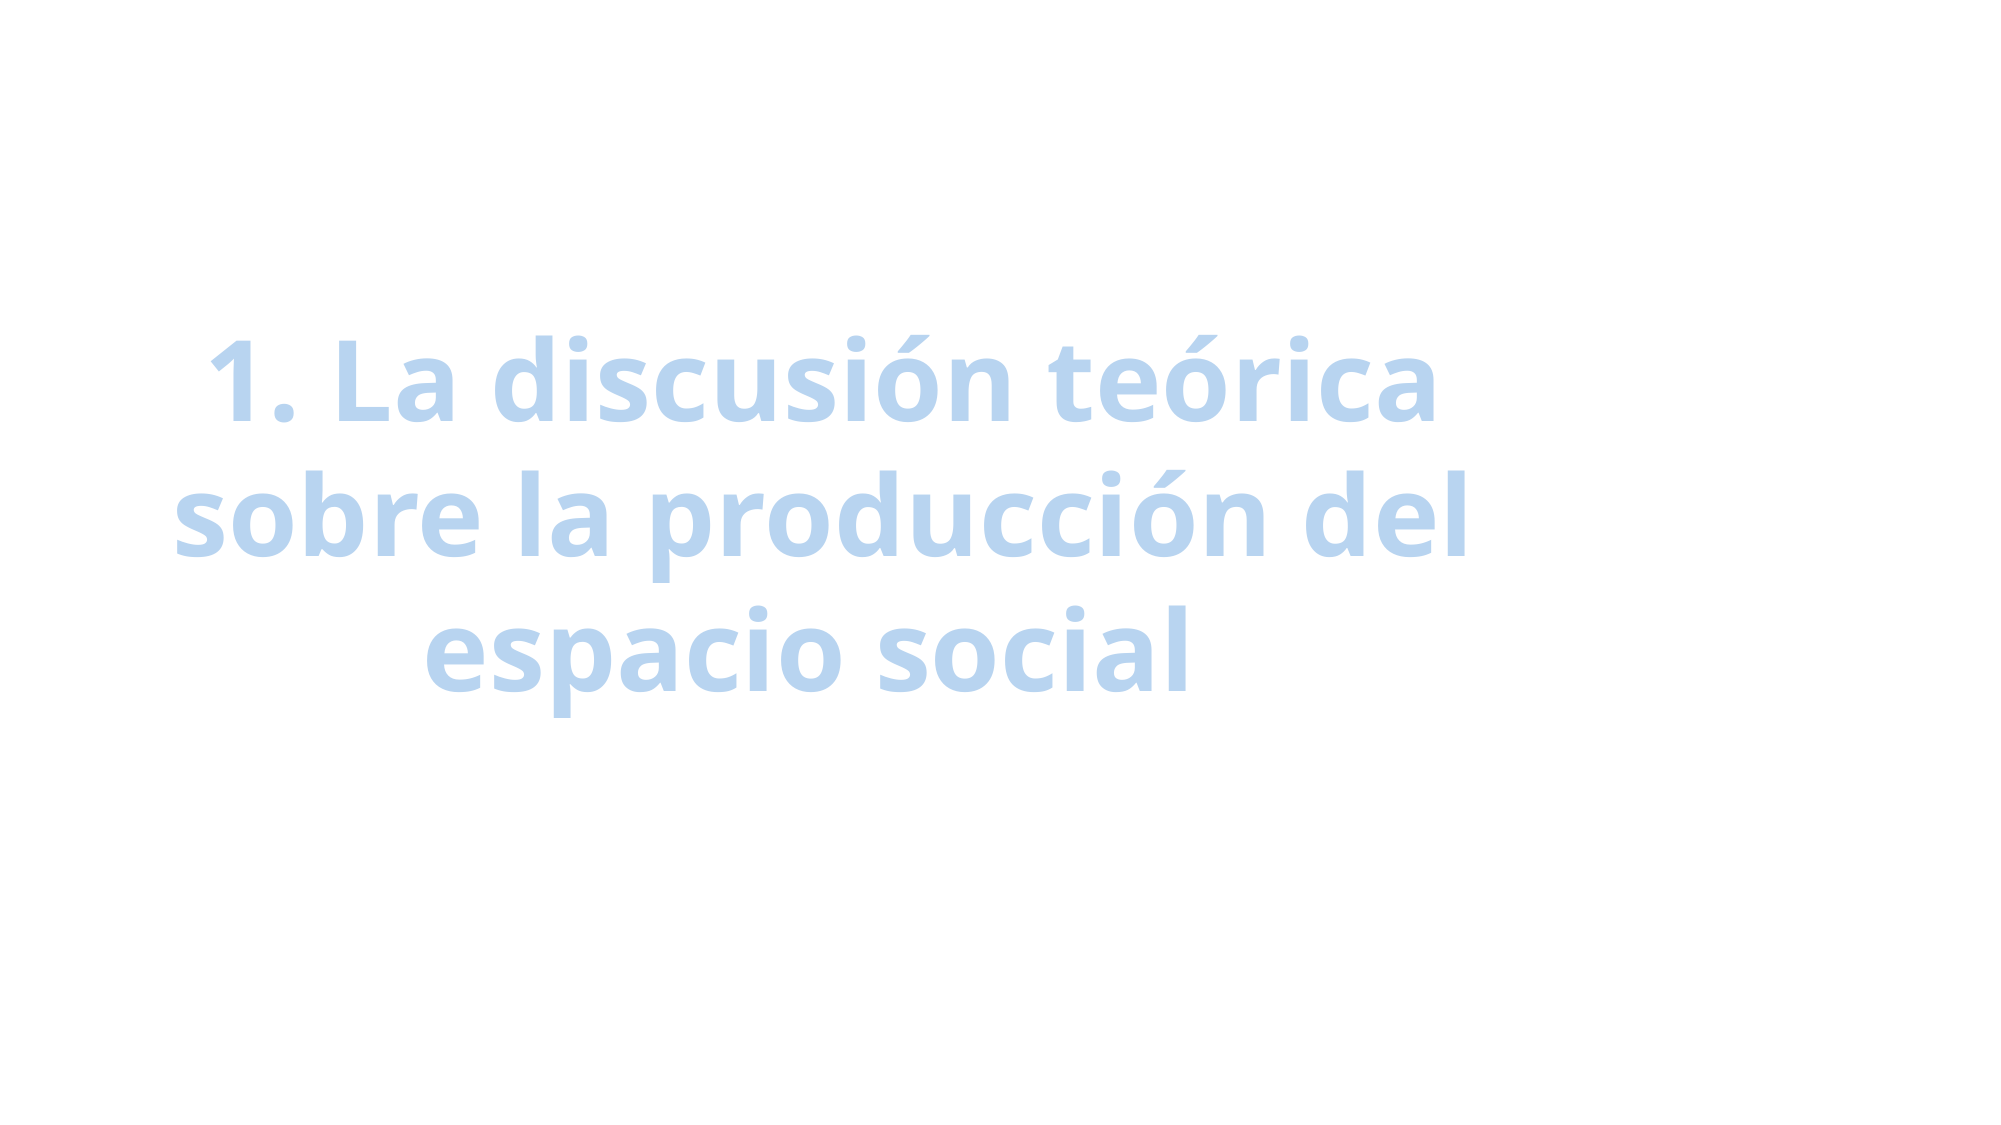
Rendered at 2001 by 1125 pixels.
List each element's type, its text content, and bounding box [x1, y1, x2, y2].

text_box 1. La discusión teórica sobre la producción del espacio social [132, 300, 1515, 721]
